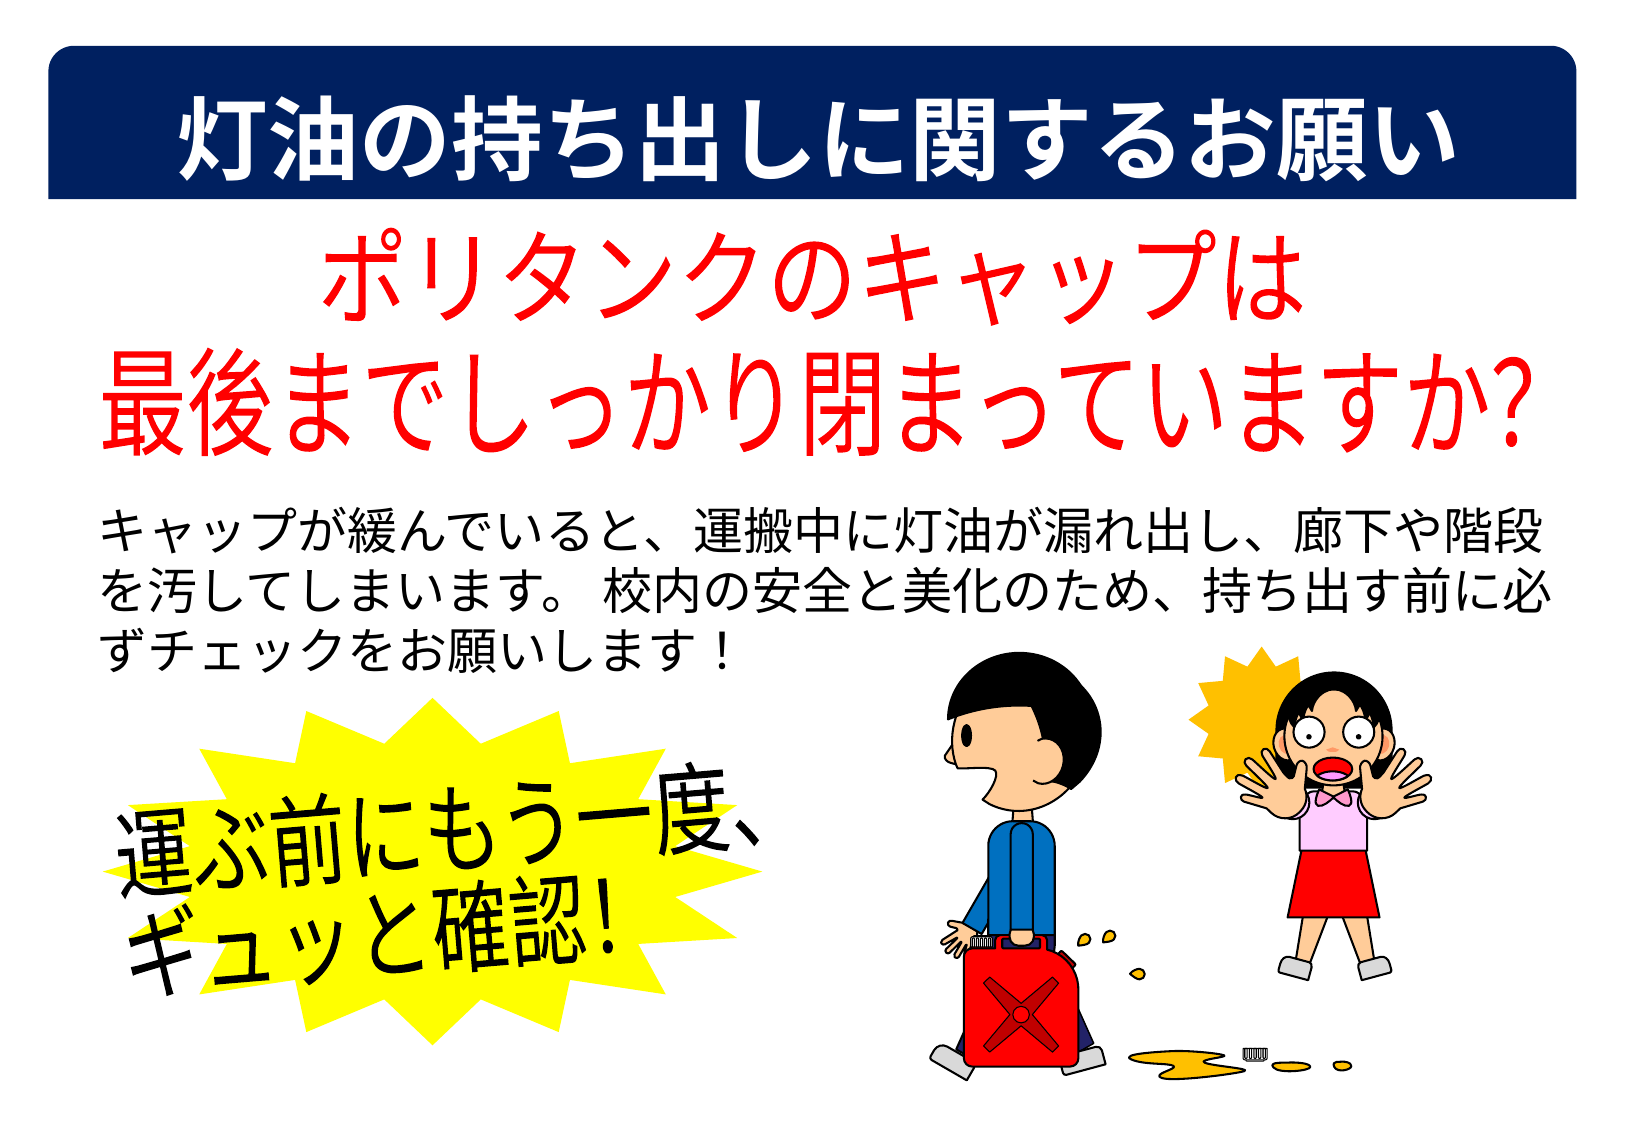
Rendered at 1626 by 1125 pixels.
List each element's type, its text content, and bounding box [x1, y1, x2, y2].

text_box [46, 43, 1579, 202]
text_box [100, 696, 765, 1047]
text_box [1188, 646, 1430, 978]
text_box キャップが緩んでいると、運搬中に灯油が漏れ出し、廊下や階段を汚してしまいます。 校内の安全と美化のため、持ち出す前に必ずチェックをお願いします！ [82, 492, 1577, 688]
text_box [930, 652, 1352, 1080]
text_box 灯油の持ち出しに関するお願い [129, 74, 1508, 200]
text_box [102, 227, 1532, 457]
